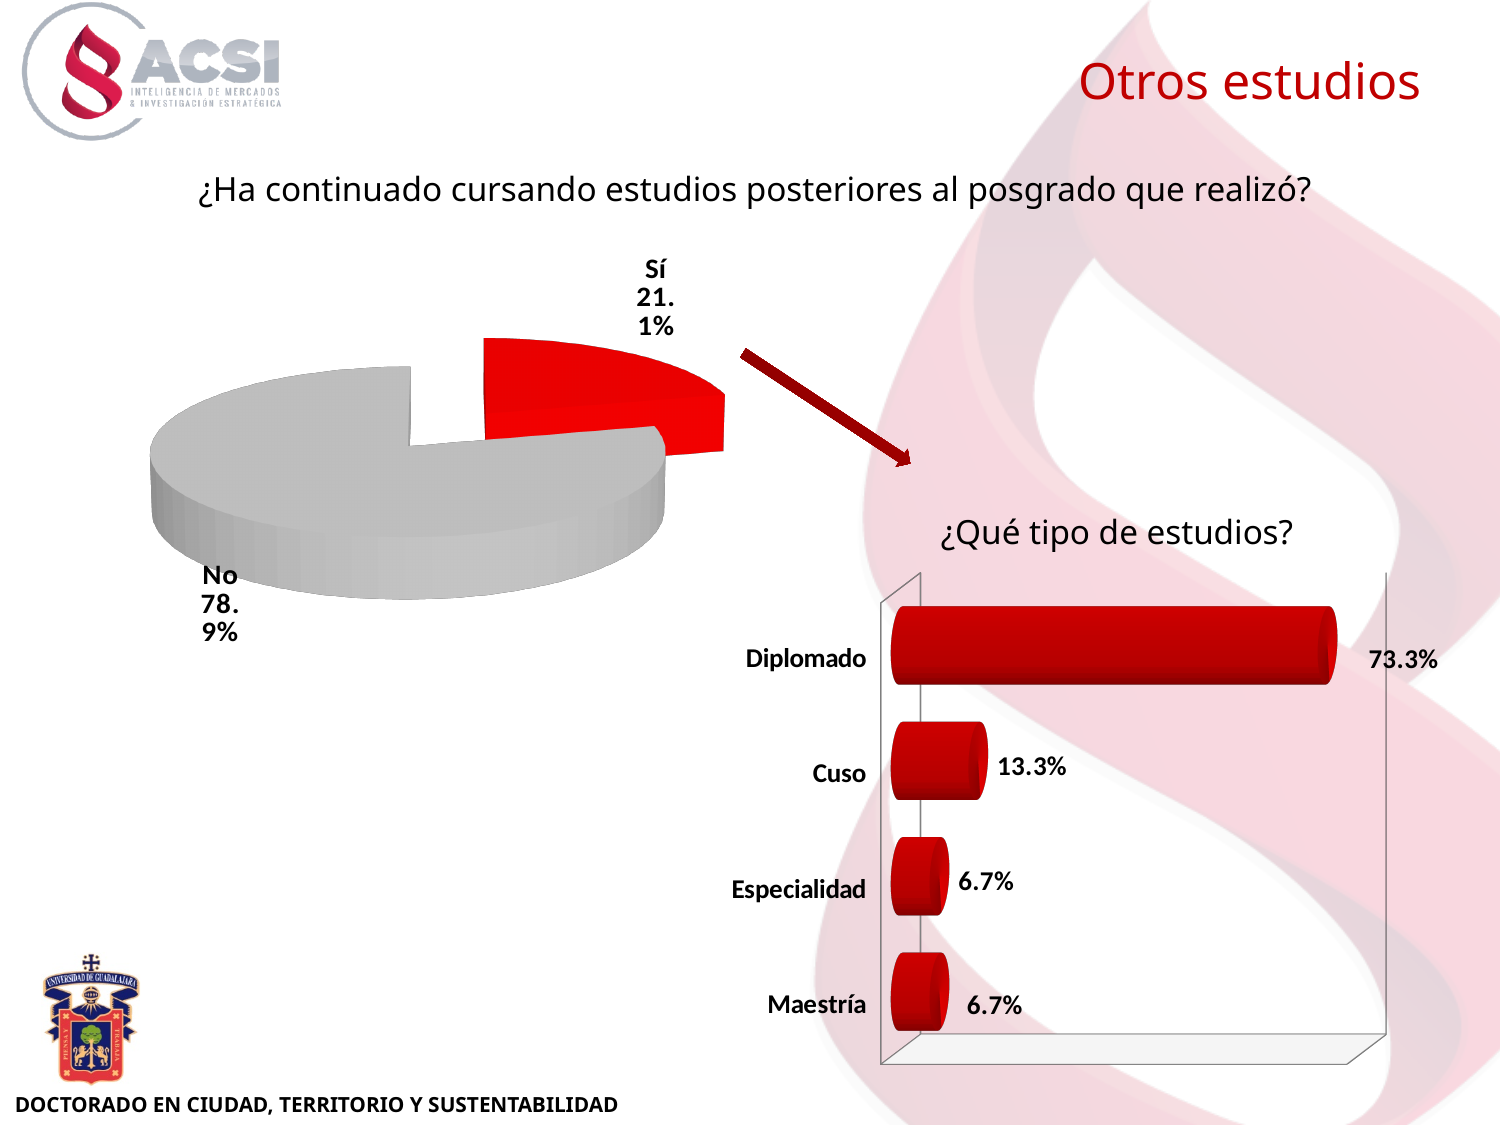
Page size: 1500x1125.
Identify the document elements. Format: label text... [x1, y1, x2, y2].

text_box Otros estudios [525, 42, 1437, 118]
picture [41, 952, 141, 1088]
chart [54, 248, 1499, 1093]
text_box ¿Ha continuado cursando estudios posteriores al posgrado que realizó? [53, 160, 1459, 216]
picture [10, 0, 292, 159]
text_box ¿Qué tipo de estudios? [810, 503, 1431, 557]
text_box [810, 390, 911, 467]
